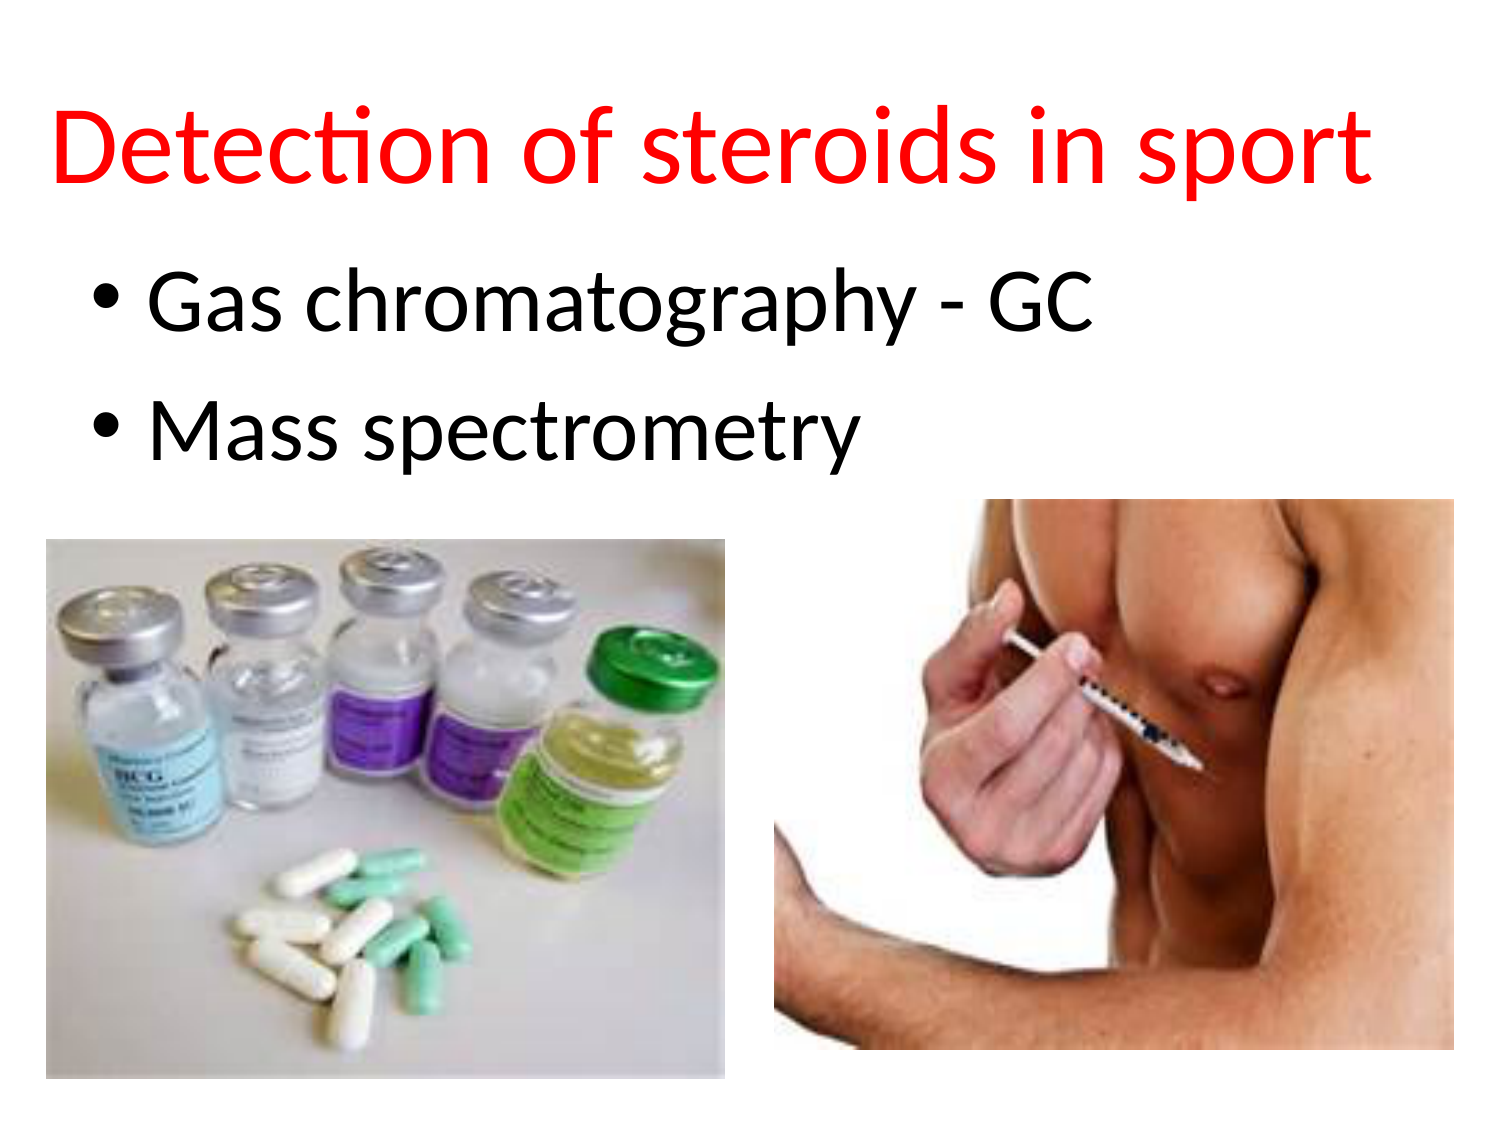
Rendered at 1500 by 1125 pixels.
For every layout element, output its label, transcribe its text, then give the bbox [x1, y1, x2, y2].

picture [46, 538, 726, 1079]
list Gas chromatography - GC Mass spectrometry [75, 232, 1425, 1079]
picture [774, 499, 1454, 1051]
title Detection of steroids in sport [0, 45, 1425, 233]
